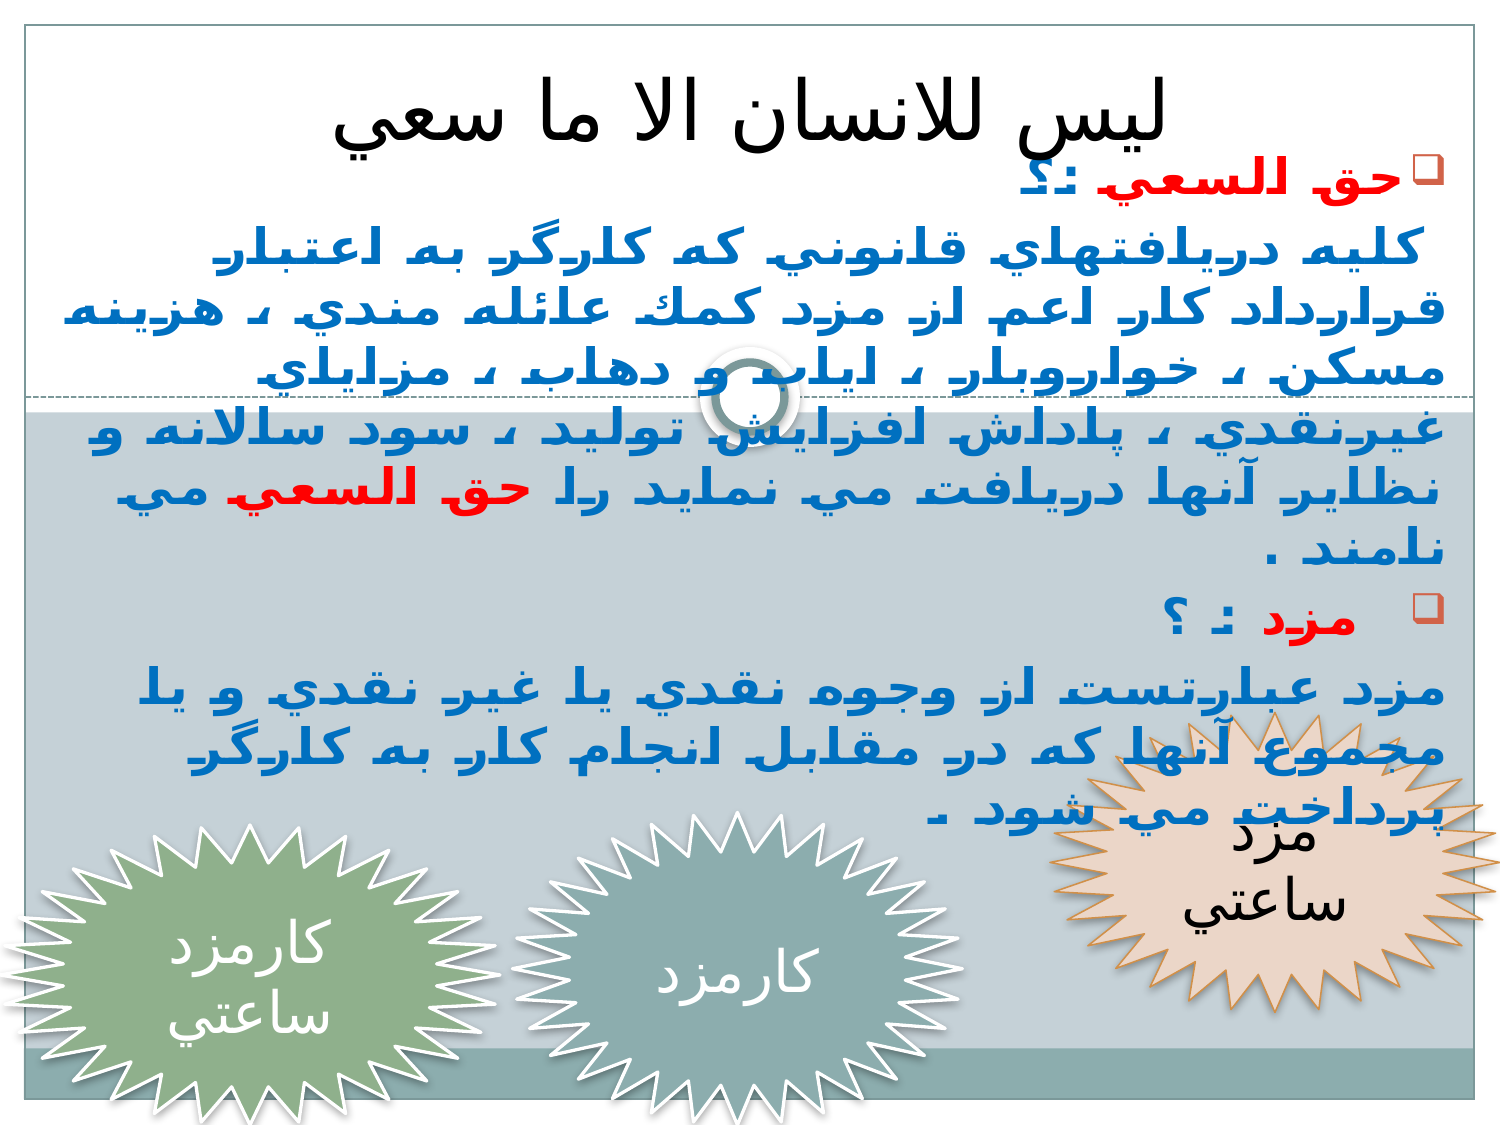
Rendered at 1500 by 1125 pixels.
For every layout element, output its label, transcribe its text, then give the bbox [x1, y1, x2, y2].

text_box كارمزد [510, 810, 965, 1125]
subtitle حق السعي :؟ كليه دريافتهاي قانوني كه كارگر به اعتبار قرارداد كار اعم از مزد كمك عائله مندي ، هزينه مسكن ، خواروبار ، اياب و دهاب ، مزاياي غيرنقدي ، پاداش افزايش توليد ، سود سالانه و نظاير آنها دريافت مي نمايد را حق السعي مي نامند . مزد : ؟ مزد عبارتست از وجوه نقدي يا غير نقدي و يا مجموع آنها كه در مقابل انجام كار به كارگر پرداخت مي شود . [0, 137, 1463, 750]
text_box ليس للانسان الا ما سعي [288, 50, 1213, 165]
text_box كارمزد ساعتي [0, 823, 502, 1125]
text_box مزد ساعتي [1049, 750, 1500, 1014]
